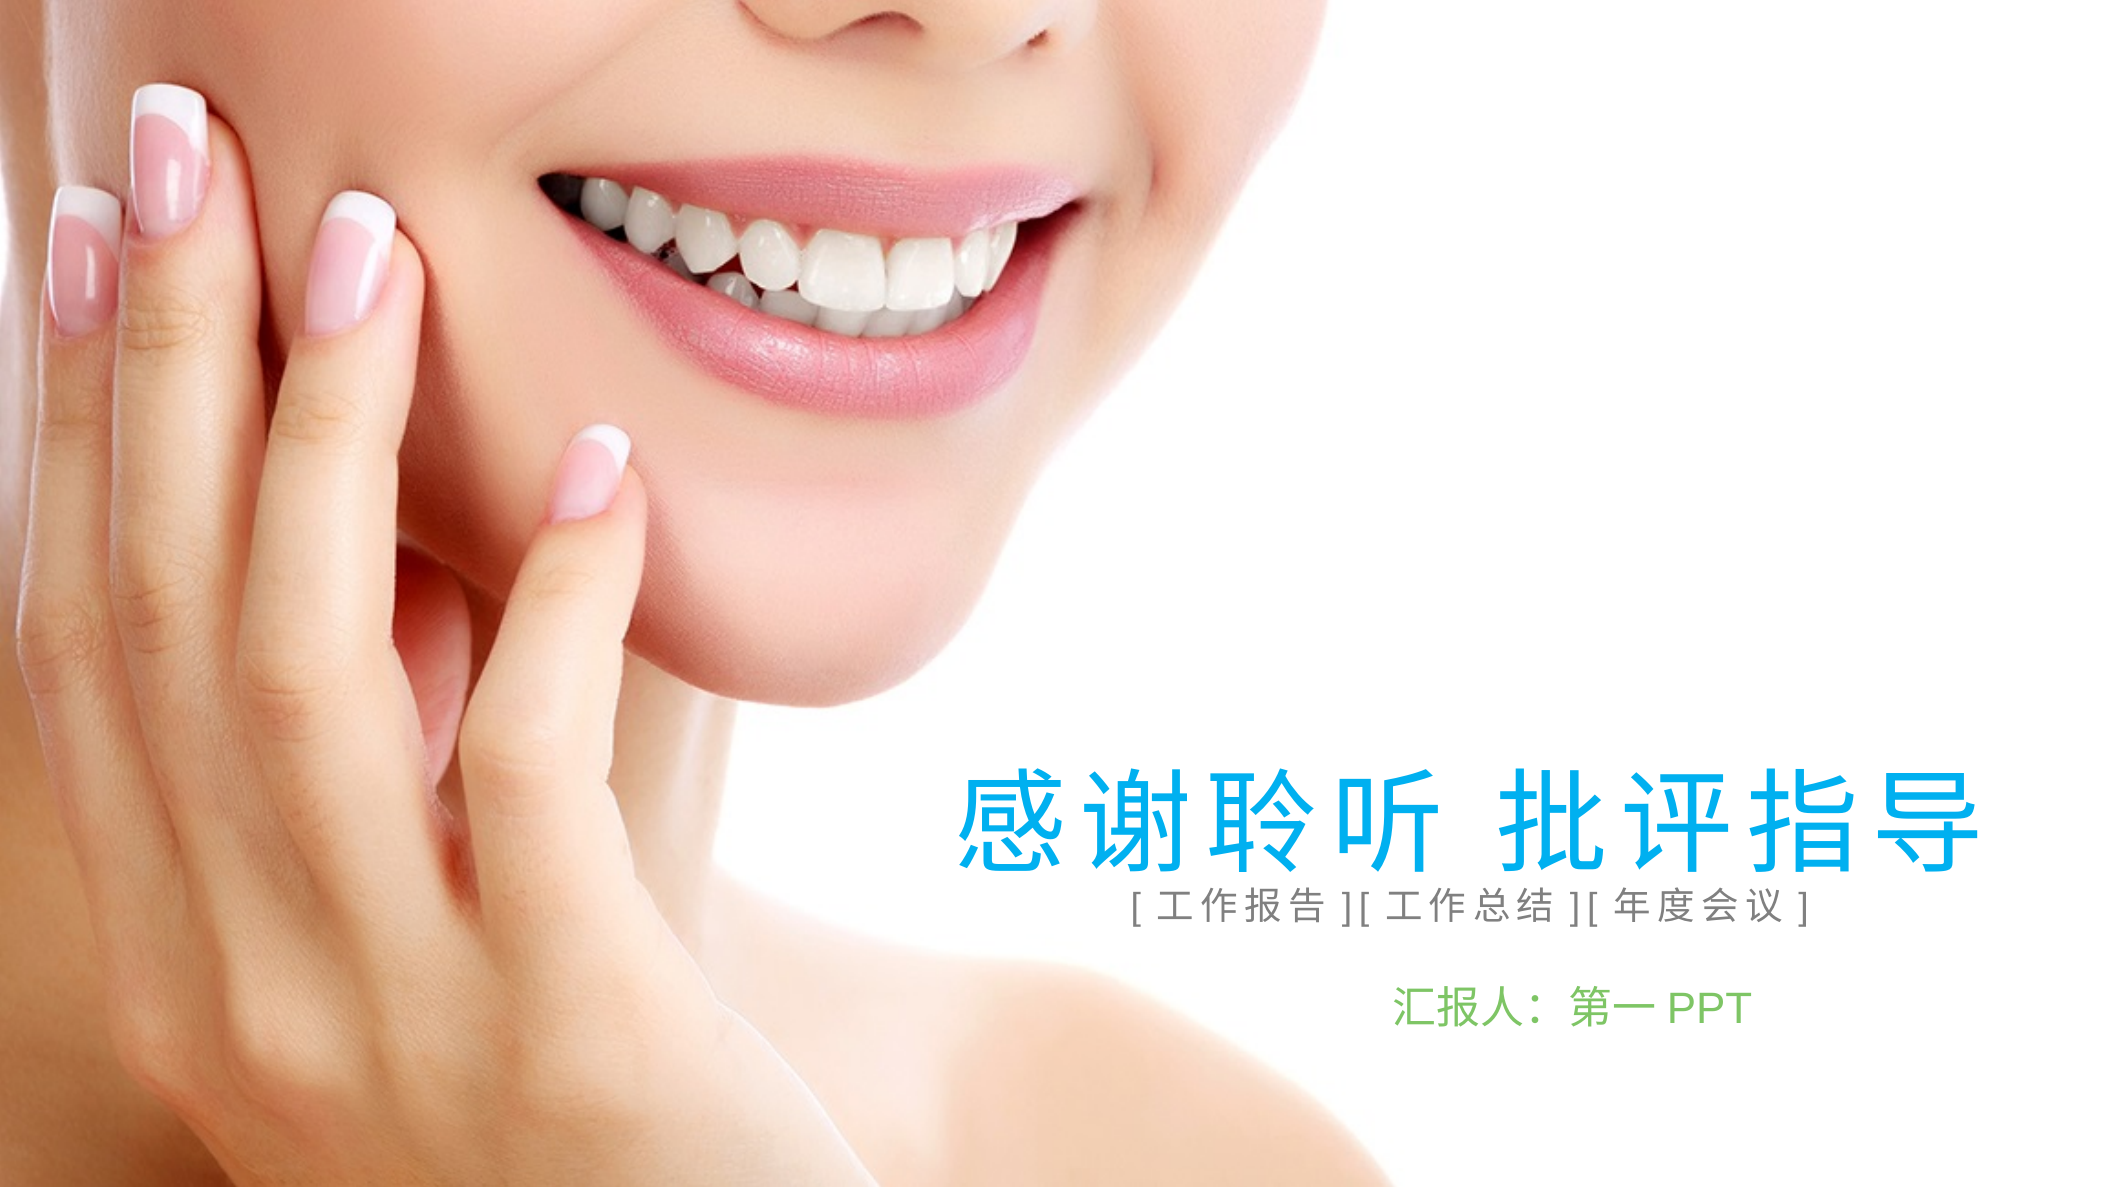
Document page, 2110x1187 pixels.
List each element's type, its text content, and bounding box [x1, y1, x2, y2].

text_box 感谢聆听 批评指导 [910, 702, 2030, 894]
text_box [0, 0, 2110, 1187]
text_box 汇报人：第一PPT [1334, 956, 1811, 1040]
text_box [工作报告][工作总结][年度会议] [1075, 894, 1865, 935]
